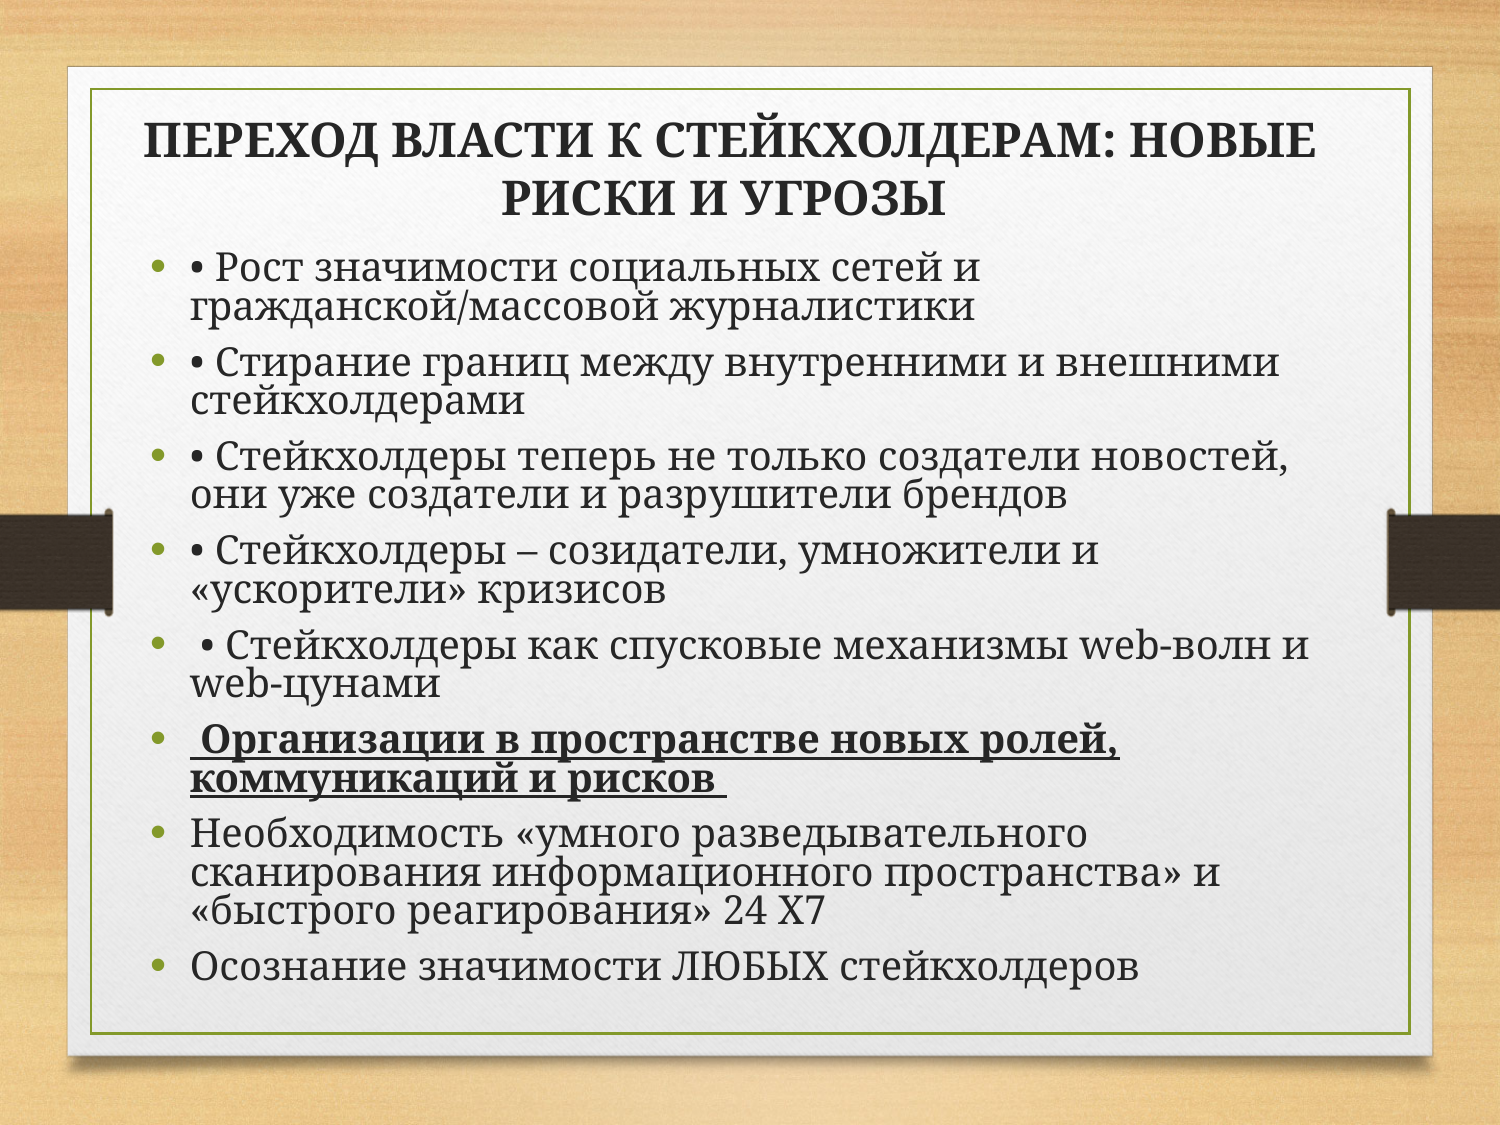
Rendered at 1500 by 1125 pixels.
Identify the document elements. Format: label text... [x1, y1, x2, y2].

picture [0, 0, 1500, 1125]
title ПЕРЕХОД ВЛАСТИ К СТЕЙКХОЛДЕРАМ: НОВЫЕ РИСКИ И УГРОЗЫ [112, 101, 1350, 233]
list • Рост значимости социальных сетей и гражданской/массовой журналистики • Стирание границ между внутренними и внешними стейкхолдерами • Стейкхолдеры теперь не только создатели новостей, они уже создатели и разрушители брендов • Стейкхолдеры – созидатели, умножители и «ускорители» кризисов • Стейкхолдеры как спусковые механизмы web-волн и web-цунами Организации в пространстве новых ролей, коммуникаций и рисков Необходимость «умного разведывательного сканирования информационного пространства» и «быстрого реагирования» 24 Х7 Осознание значимости ЛЮБЫХ стейкхолдеров [135, 243, 1350, 1006]
